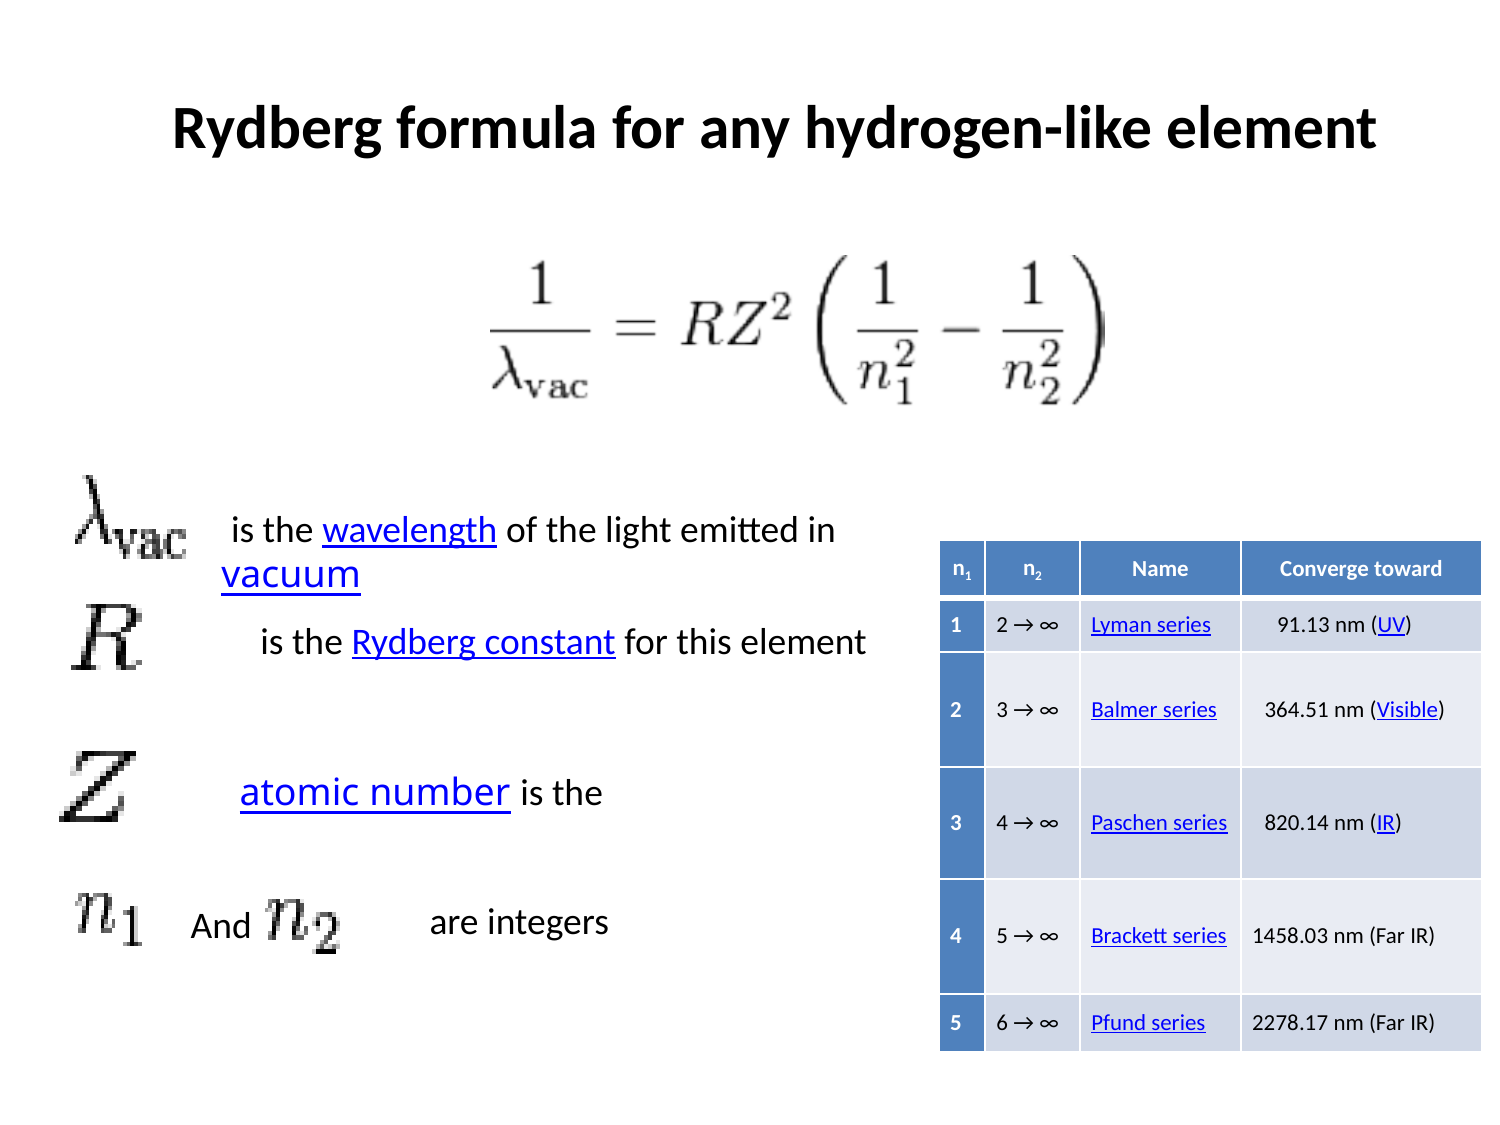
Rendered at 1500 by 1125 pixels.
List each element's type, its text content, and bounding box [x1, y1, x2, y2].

table_cell 4 [940, 880, 984, 993]
table_cell 2278.17 nm (Far IR) [1242, 995, 1481, 1051]
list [489, 255, 1105, 410]
table_cell Paschen series [1081, 768, 1240, 878]
table_cell Pfund series [1081, 995, 1240, 1051]
table_cell 364.51 nm (Visible) [1242, 653, 1481, 766]
table_cell Balmer series [1081, 653, 1240, 766]
table_cell 5 [940, 995, 984, 1051]
text_box is the atomic number [224, 760, 618, 825]
text_box is the wavelength of the light emitted in vacuum [206, 497, 981, 607]
text_box are integers [404, 889, 624, 950]
table_cell 91.13 nm (UV) [1242, 601, 1481, 651]
table_cell Lyman series [1081, 601, 1240, 651]
picture [265, 899, 340, 955]
table_cell Brackett series [1081, 880, 1240, 993]
table_cell 6 → ∞ [986, 995, 1079, 1051]
table_header Converge toward [1242, 541, 1481, 595]
table_cell 1 [940, 601, 984, 651]
table_cell 2 [940, 653, 984, 766]
table_header n1 [940, 541, 984, 595]
table_cell 3 [940, 768, 984, 878]
table_header Name [1081, 541, 1240, 595]
picture [66, 603, 142, 671]
table_header n2 [986, 541, 1079, 595]
text_box is the Rydberg constant for this element [245, 609, 882, 670]
table_cell 5 → ∞ [986, 880, 1079, 993]
title Rydberg formula for any hydrogen-like element [100, 54, 1451, 268]
picture [75, 475, 186, 559]
table_cell 4 → ∞ [986, 768, 1079, 878]
table_cell 820.14 nm (IR) [1242, 768, 1481, 878]
table_cell 2 → ∞ [986, 601, 1079, 651]
table_cell 3 → ∞ [986, 653, 1079, 766]
picture [75, 892, 142, 951]
text_box And [146, 893, 267, 953]
table_cell 1458.03 nm (Far IR) [1242, 880, 1481, 993]
picture [59, 751, 142, 822]
